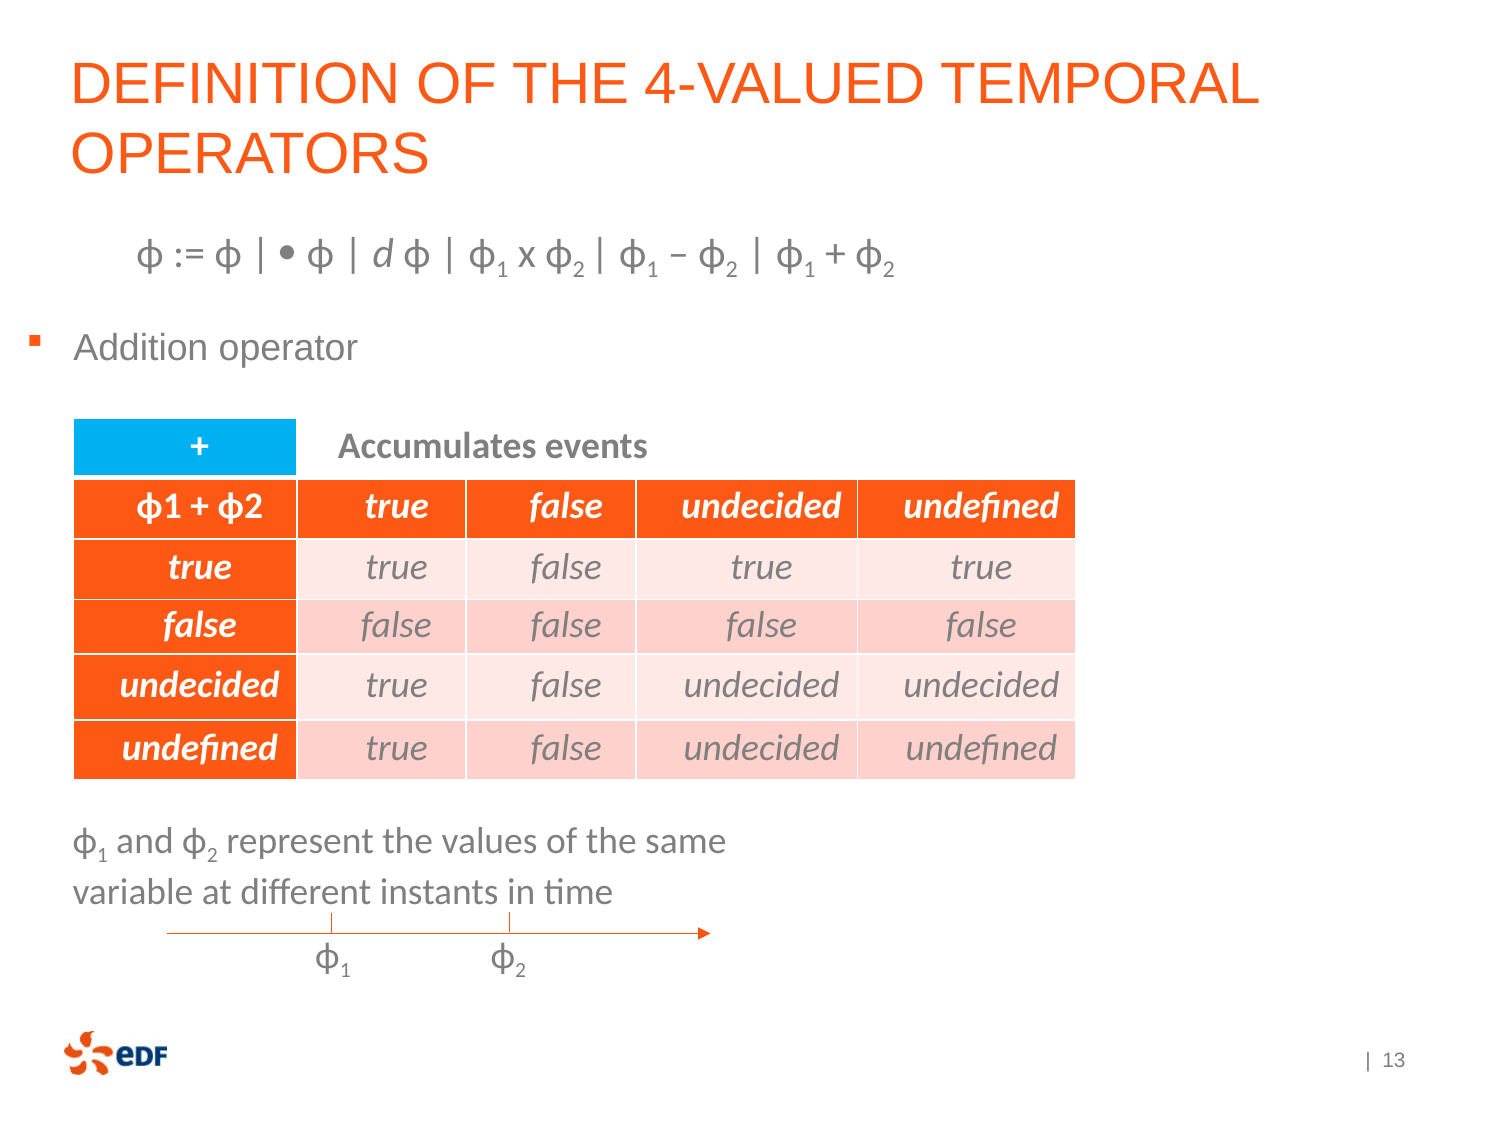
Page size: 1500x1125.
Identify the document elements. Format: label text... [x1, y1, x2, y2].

table_cell false [637, 600, 857, 653]
table_cell undecided [858, 655, 1075, 719]
table_cell true [858, 540, 1075, 599]
table_cell false [467, 540, 635, 599]
table_cell false [858, 600, 1075, 653]
table_cell undecided [637, 721, 857, 779]
table_header Accumulates events [298, 419, 1075, 475]
table_cell false [298, 600, 465, 653]
table_cell ϕ1 + ϕ2 [74, 480, 296, 538]
table_cell true [298, 480, 465, 538]
table_cell true [74, 540, 296, 599]
table_cell false [467, 600, 635, 653]
table_cell false [467, 655, 635, 719]
picture [64, 1031, 167, 1075]
table_cell undefined [858, 721, 1075, 779]
table_header + [74, 419, 296, 475]
table_cell false [467, 721, 635, 779]
table_cell false [467, 480, 635, 538]
text_box Addition operator [20, 323, 1424, 369]
table_cell undefined [74, 721, 296, 779]
table_cell undefined [858, 480, 1075, 538]
table_cell true [298, 540, 465, 599]
text_box ϕ := ϕ |  ϕ | d ϕ | ϕ1 x ϕ2 | ϕ1 – ϕ2 | ϕ1 + ϕ2 [88, 225, 943, 283]
table_cell undecided [637, 480, 857, 538]
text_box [66, 815, 776, 985]
title Definition of the 4-valued temporal operators [64, 45, 1436, 185]
table_cell true [298, 655, 465, 719]
table_cell true [298, 721, 465, 779]
table_cell false [74, 600, 296, 653]
table_cell undecided [74, 655, 296, 719]
table_cell true [637, 540, 857, 599]
table_cell undecided [637, 655, 857, 719]
